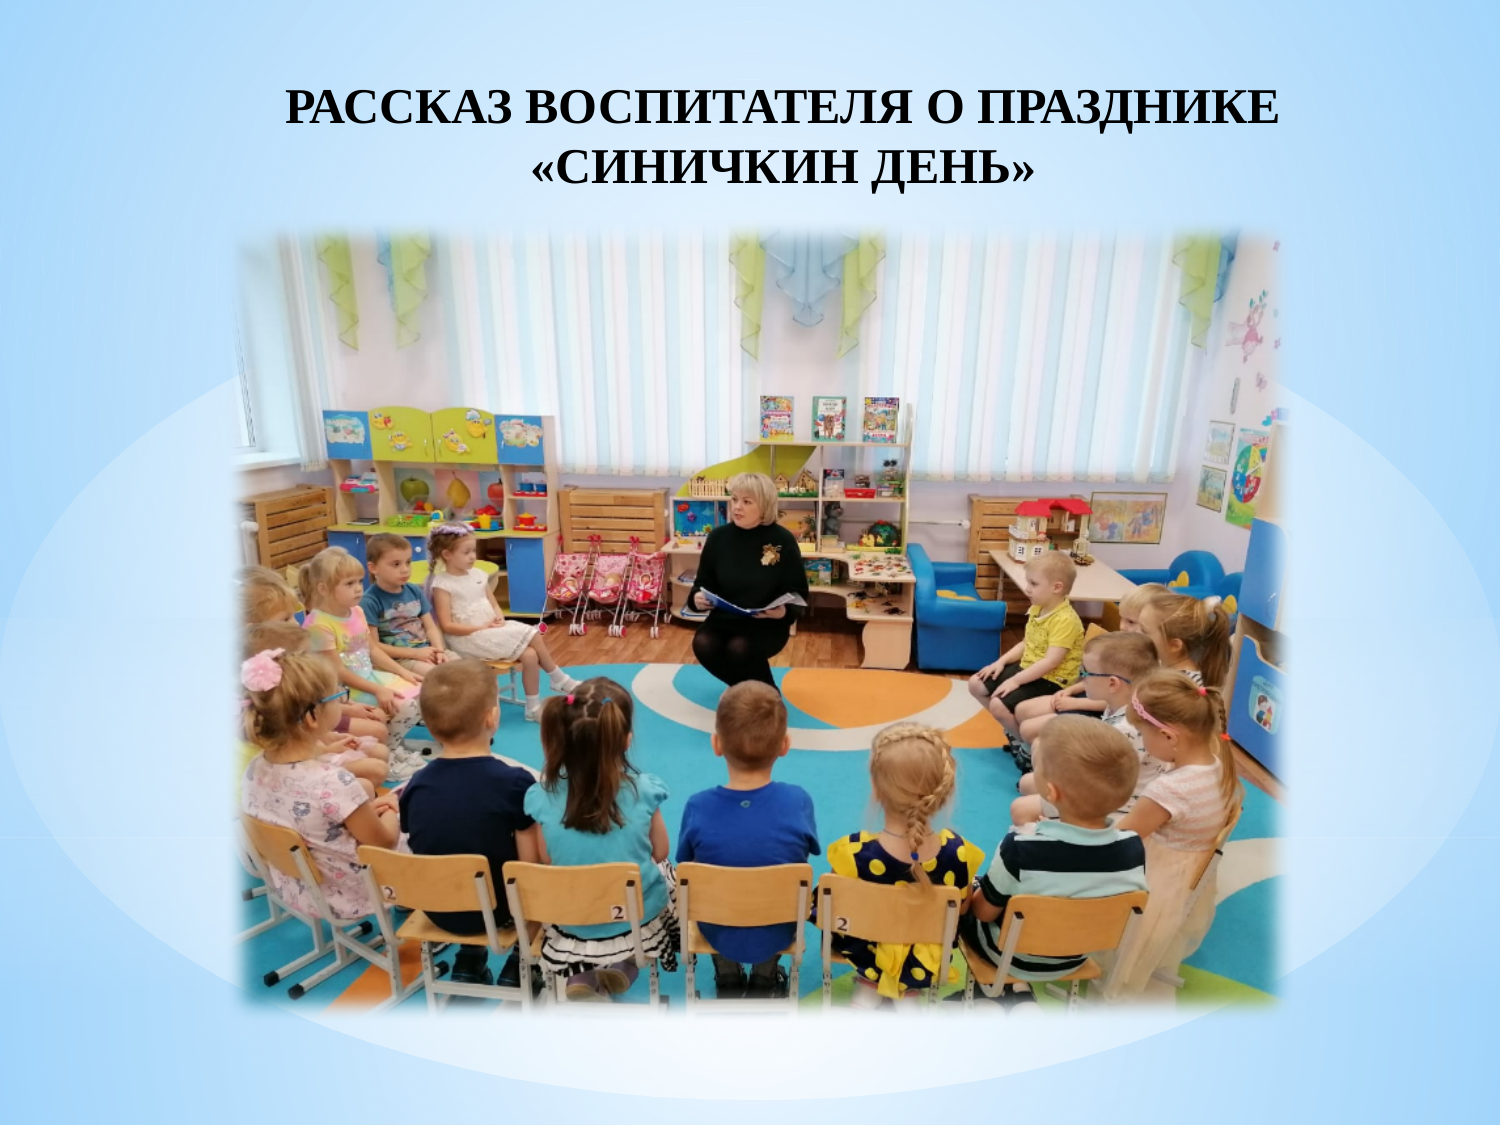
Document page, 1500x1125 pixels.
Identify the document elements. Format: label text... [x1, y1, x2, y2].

text_box РАССКАЗ ВОСПИТАТЕЛЯ О ПРАЗДНИКЕ «СИНИЧКИН ДЕНЬ» [270, 66, 1296, 219]
picture [226, 219, 1296, 1022]
